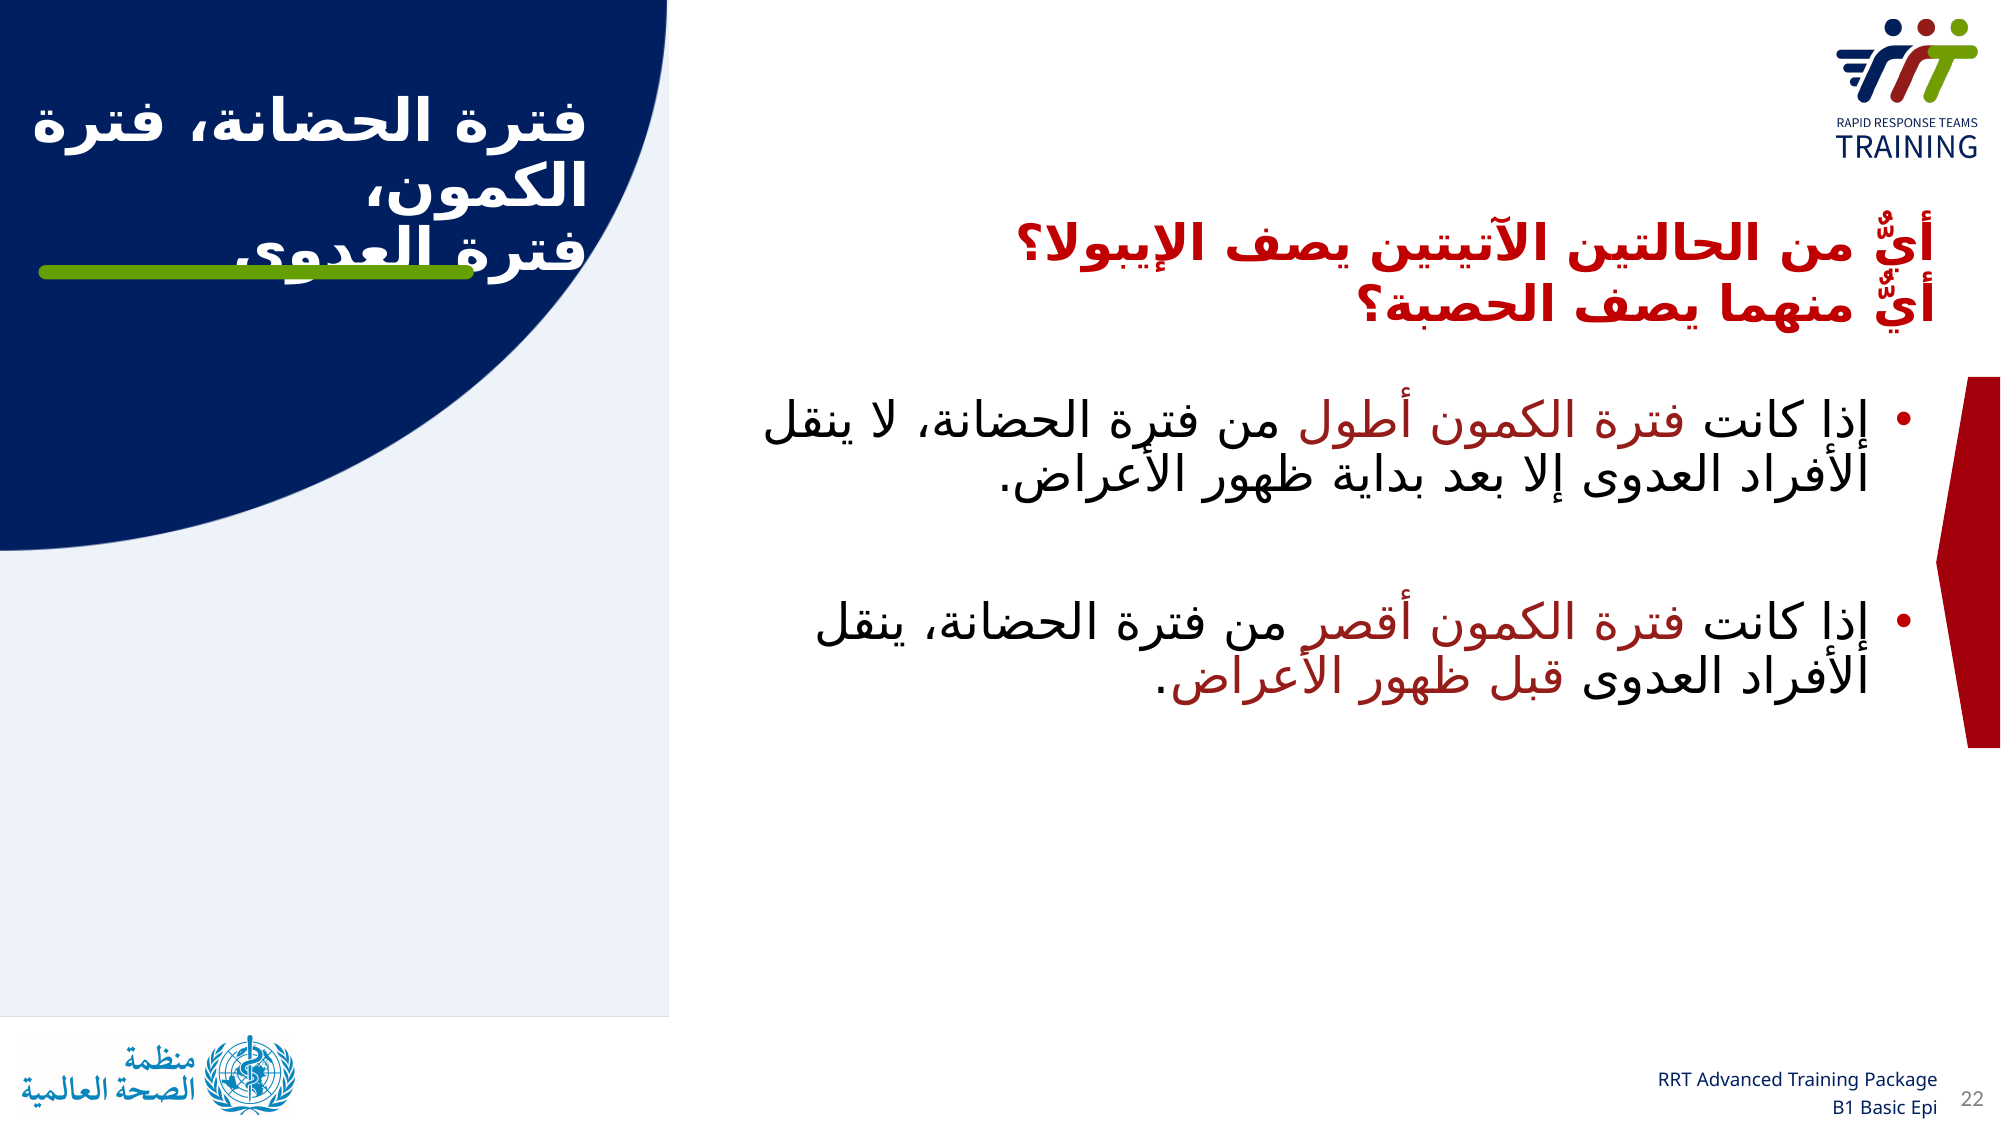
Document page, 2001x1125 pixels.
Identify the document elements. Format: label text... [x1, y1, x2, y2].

text_box [38, 265, 474, 280]
title فترة الحضانة، فترة الكمون، فترة العدوى [0, 81, 599, 292]
list أيٌّ من الحالتين الآتيتين يصف الإيبولا؟ أيٌّ منهما يصف الحصبة؟ إذا كانت فترة الكمون أطول من فترة الحضانة، لا ينقل الأفراد العدوى إلا بعد بداية ظهور الأعراض. إذا كانت فترة الكمون أقصر من فترة الحضانة، ينقل الأفراد العدوى قبل ظهور الأعراض. [708, 209, 1945, 1049]
picture [22, 1035, 295, 1115]
picture [0, 0, 669, 1018]
picture [1835, 19, 1978, 167]
picture [252, 1050, 258, 1059]
